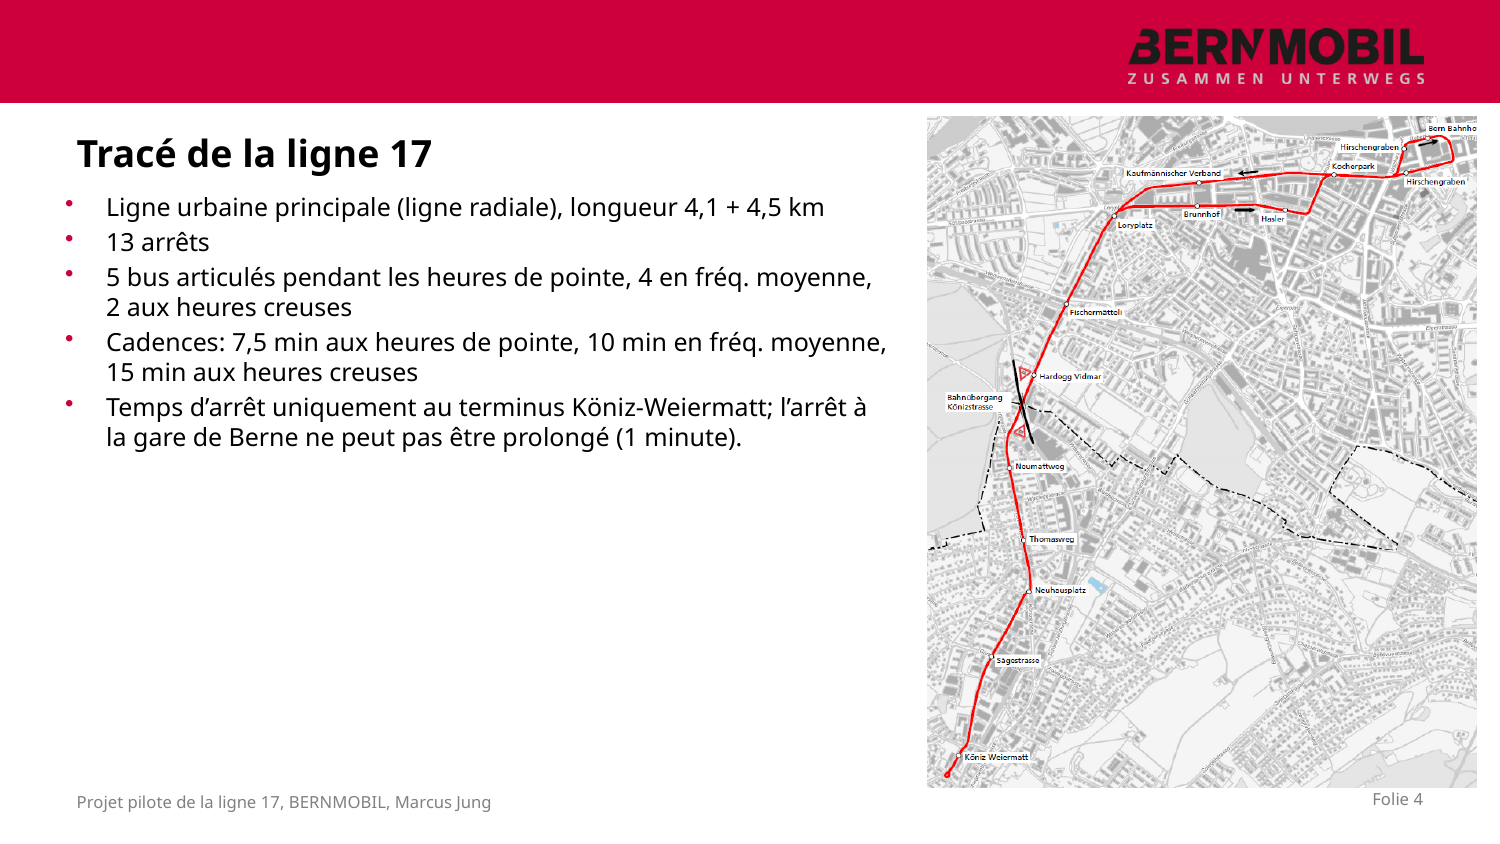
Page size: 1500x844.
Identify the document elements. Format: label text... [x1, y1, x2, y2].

picture [1128, 28, 1424, 84]
title Tracé de la ligne 17 [76, 129, 921, 192]
picture [926, 116, 1477, 789]
footer Projet pilote de la ligne 17, BERNMOBIL, Marcus Jung [76, 776, 1045, 812]
list Ligne urbaine principale (ligne radiale), longueur 4,1 + 4,5 km 13 arrêts 5 bus articulés pendant les heures de pointe, 4 en fréq. moyenne, 2 aux heures creuses Cadences: 7,5 min aux heures de pointe, 10 min en fréq. moyenne, 15 min aux heures creuses Temps d’arrêt uniquement au terminus Köniz-Weiermatt; l’arrêt à la gare de Berne ne peut pas être prolongé (1 minute). [64, 191, 892, 470]
slide_number Folie 4 [1068, 798, 1424, 812]
